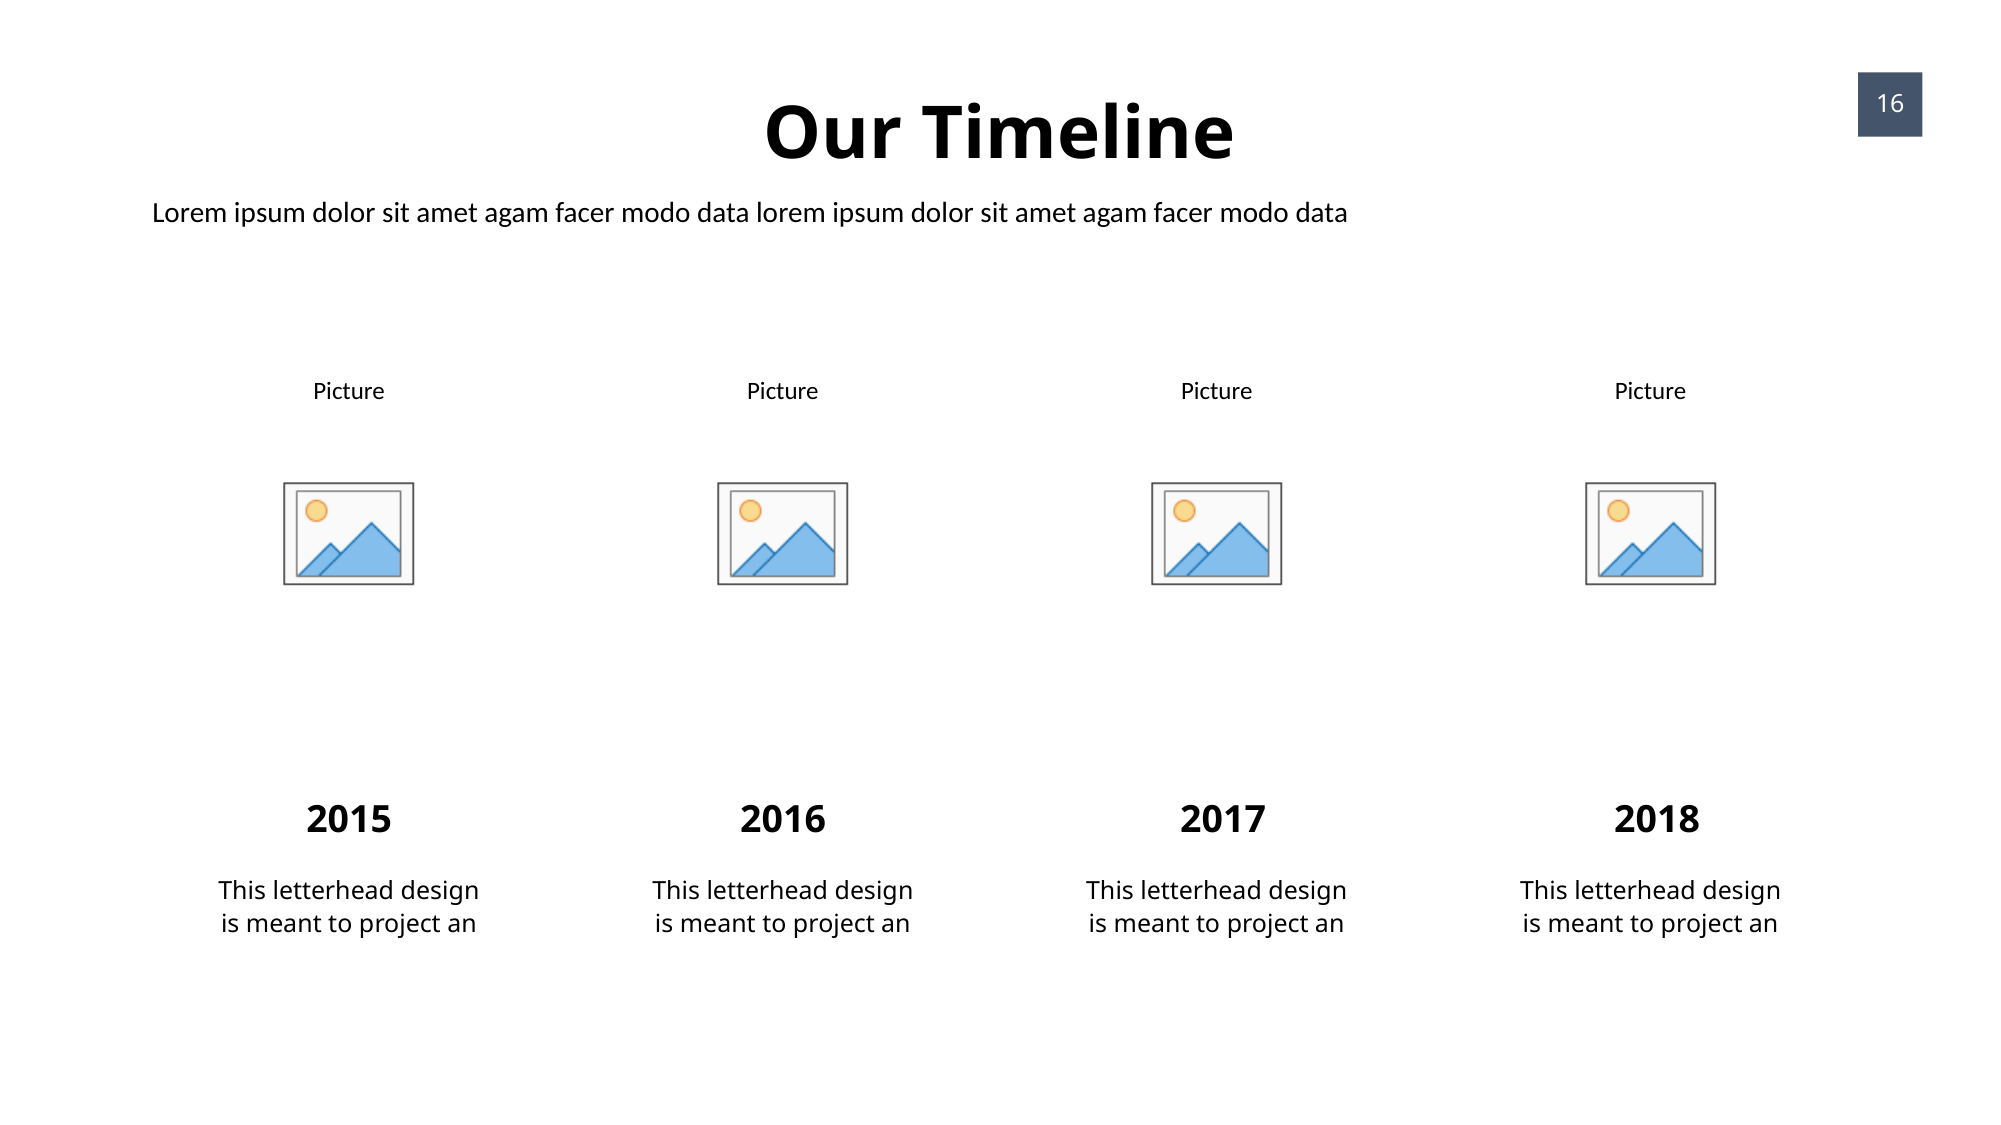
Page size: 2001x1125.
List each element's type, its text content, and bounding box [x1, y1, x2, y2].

slide_number 16 [1863, 78, 1927, 130]
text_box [1511, 787, 1790, 939]
picture [1465, 366, 1836, 702]
picture [597, 366, 969, 702]
subtitle Lorem ipsum dolor sit amet agam facer modo data lorem ipsum dolor sit amet agam facer modo data [137, 186, 1863, 227]
title Our Timeline [137, 78, 1863, 186]
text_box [209, 787, 489, 939]
picture [1031, 366, 1403, 702]
picture [164, 366, 535, 702]
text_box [1077, 787, 1357, 939]
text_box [643, 787, 923, 939]
